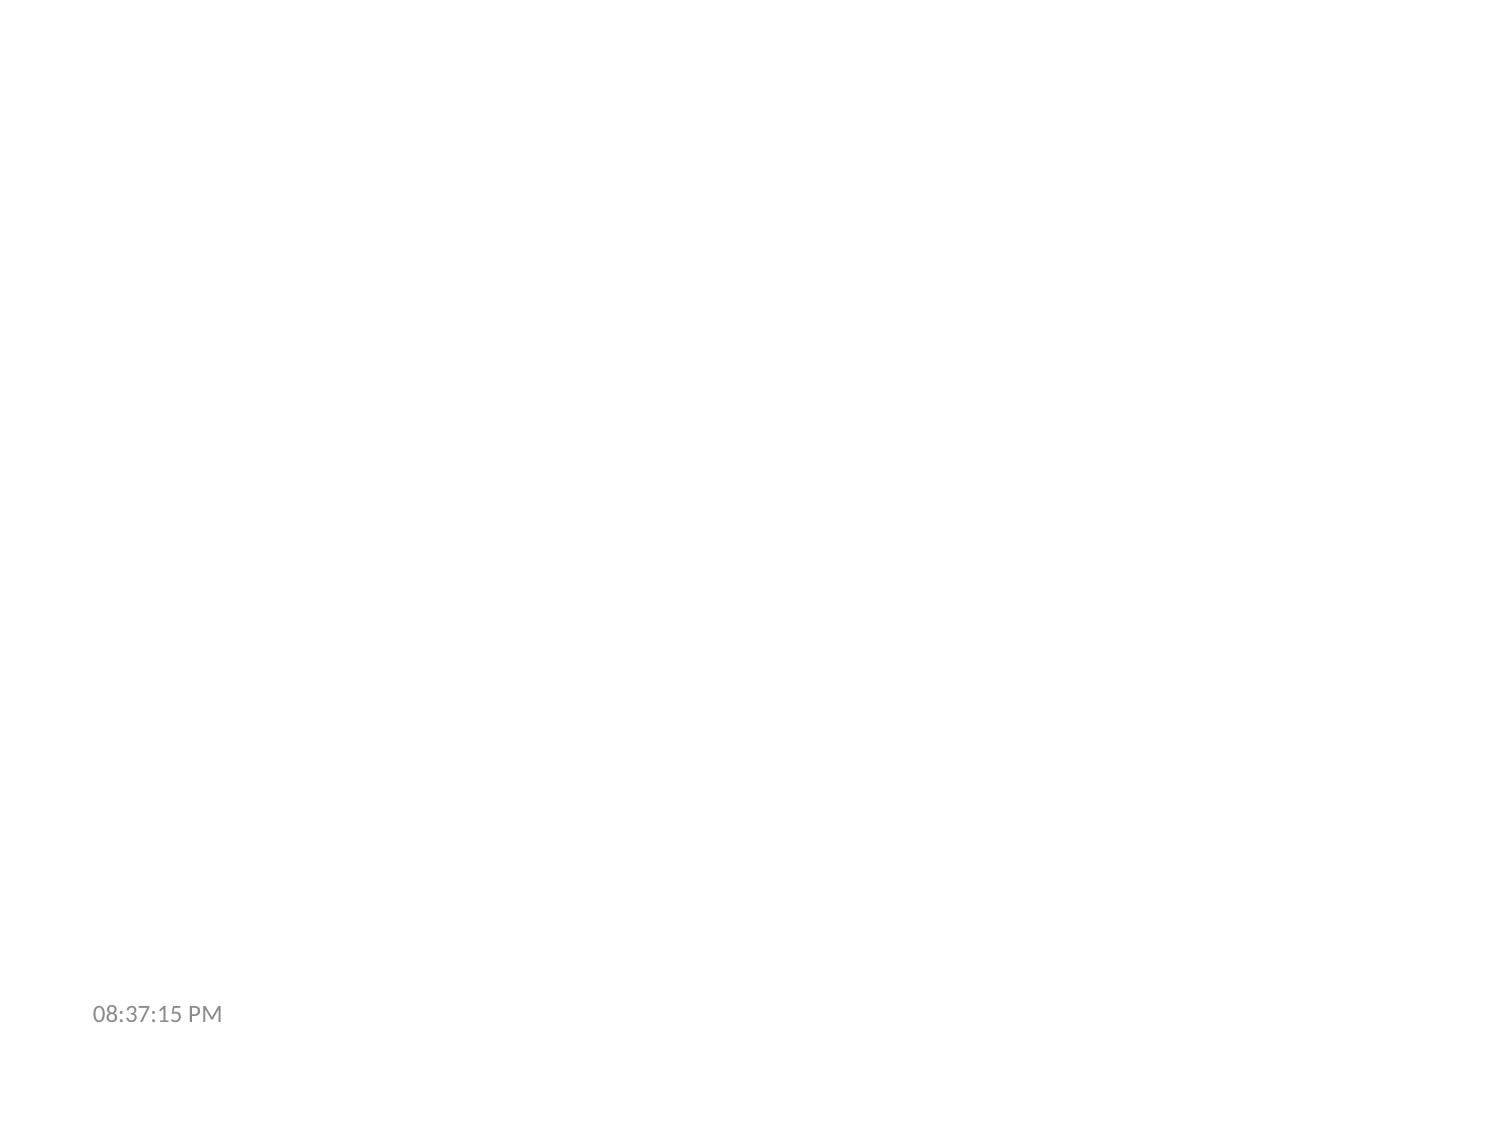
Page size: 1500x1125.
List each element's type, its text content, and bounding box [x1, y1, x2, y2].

text_box 3:35:09 PM [77, 982, 428, 1043]
